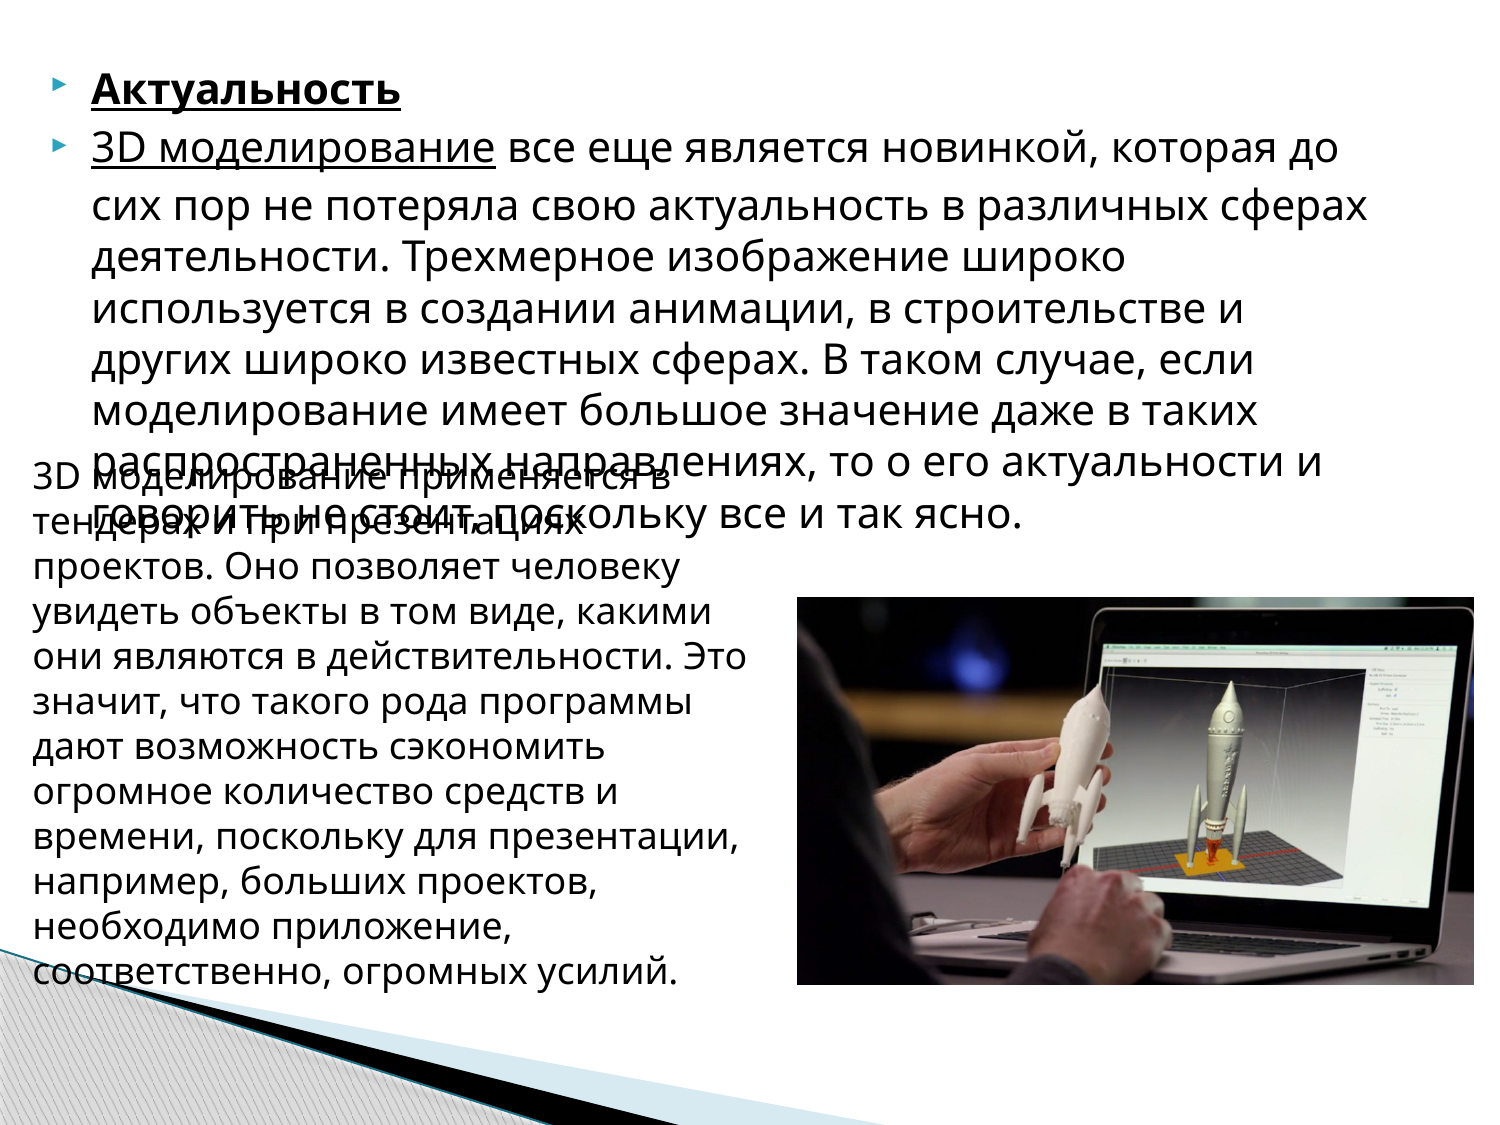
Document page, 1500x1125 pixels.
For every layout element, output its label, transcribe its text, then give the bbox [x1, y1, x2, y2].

list Актуальность 3D моделирование все еще является новинкой, которая до сих пор не потеряла свою актуальность в различных сферах деятельности. Трехмерное изображение широко используется в создании анимации, в строительстве и других широко известных сферах. В таком случае, если моделирование имеет большое значение даже в таких распространенных направлениях, то о его актуальности и говорить не стоит, поскольку все и так ясно. [17, 54, 1400, 551]
picture [796, 597, 1474, 986]
text_box 3D моделирование применяется в тендерах и при презентациях проектов. Оно позволяет человеку увидеть объекты в том виде, какими они являются в действительности. Это значит, что такого рода программы дают возможность сэкономить огромное количество средств и времени, поскольку для презентации, например, больших проектов, необходимо приложение, соответственно, огромных усилий. [17, 444, 774, 1000]
